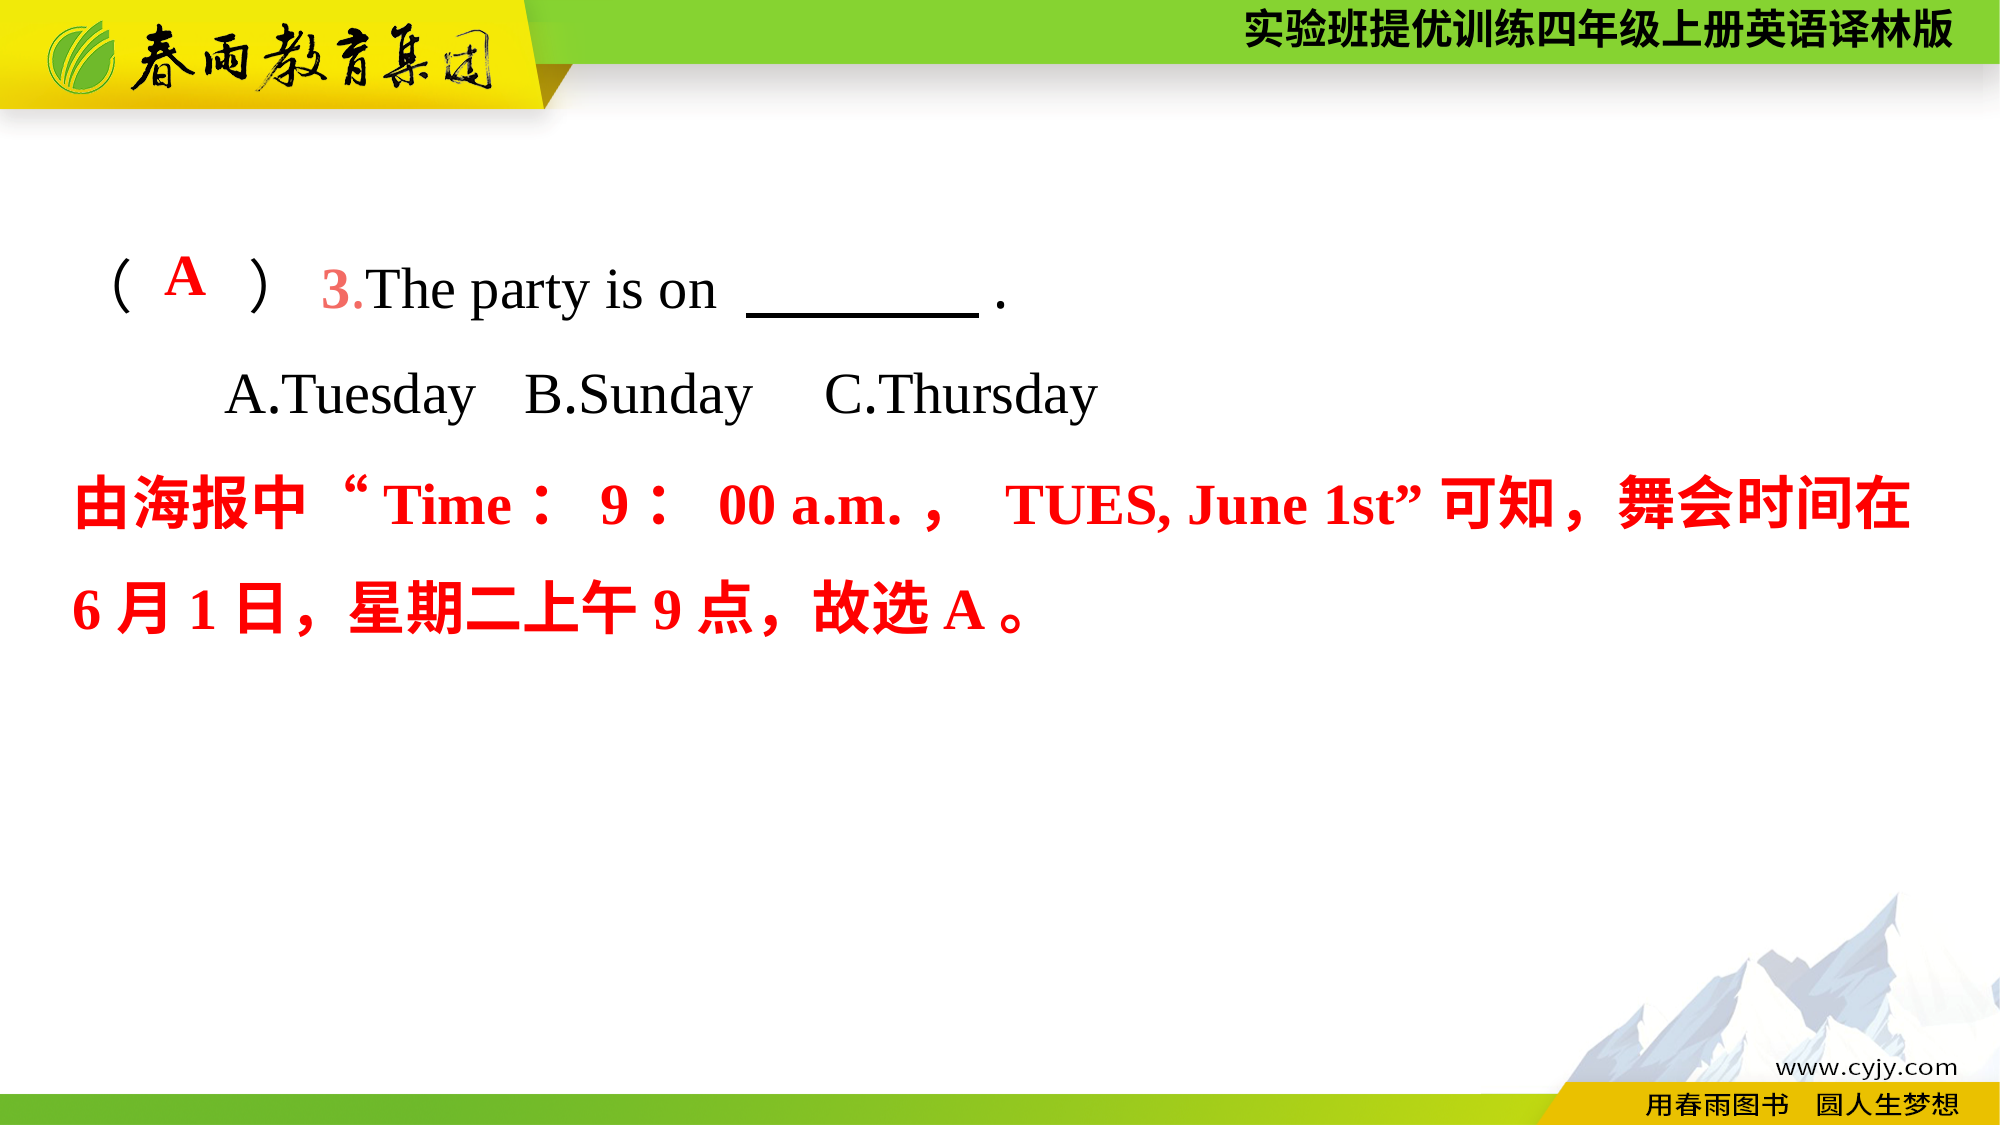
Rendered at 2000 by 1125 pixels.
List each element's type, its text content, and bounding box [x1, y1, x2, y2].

text_box 由海报中“Time：9：00 a.m.， TUES, June 1st”可知，舞会时间在6月1日，星期二上午9点，故选A。 [57, 423, 1942, 649]
list （ ）3.The party is on . A.Tuesday B.Sunday C.Thursday [59, 208, 1944, 422]
picture [0, 0, 2000, 1125]
text_box A [149, 230, 222, 315]
